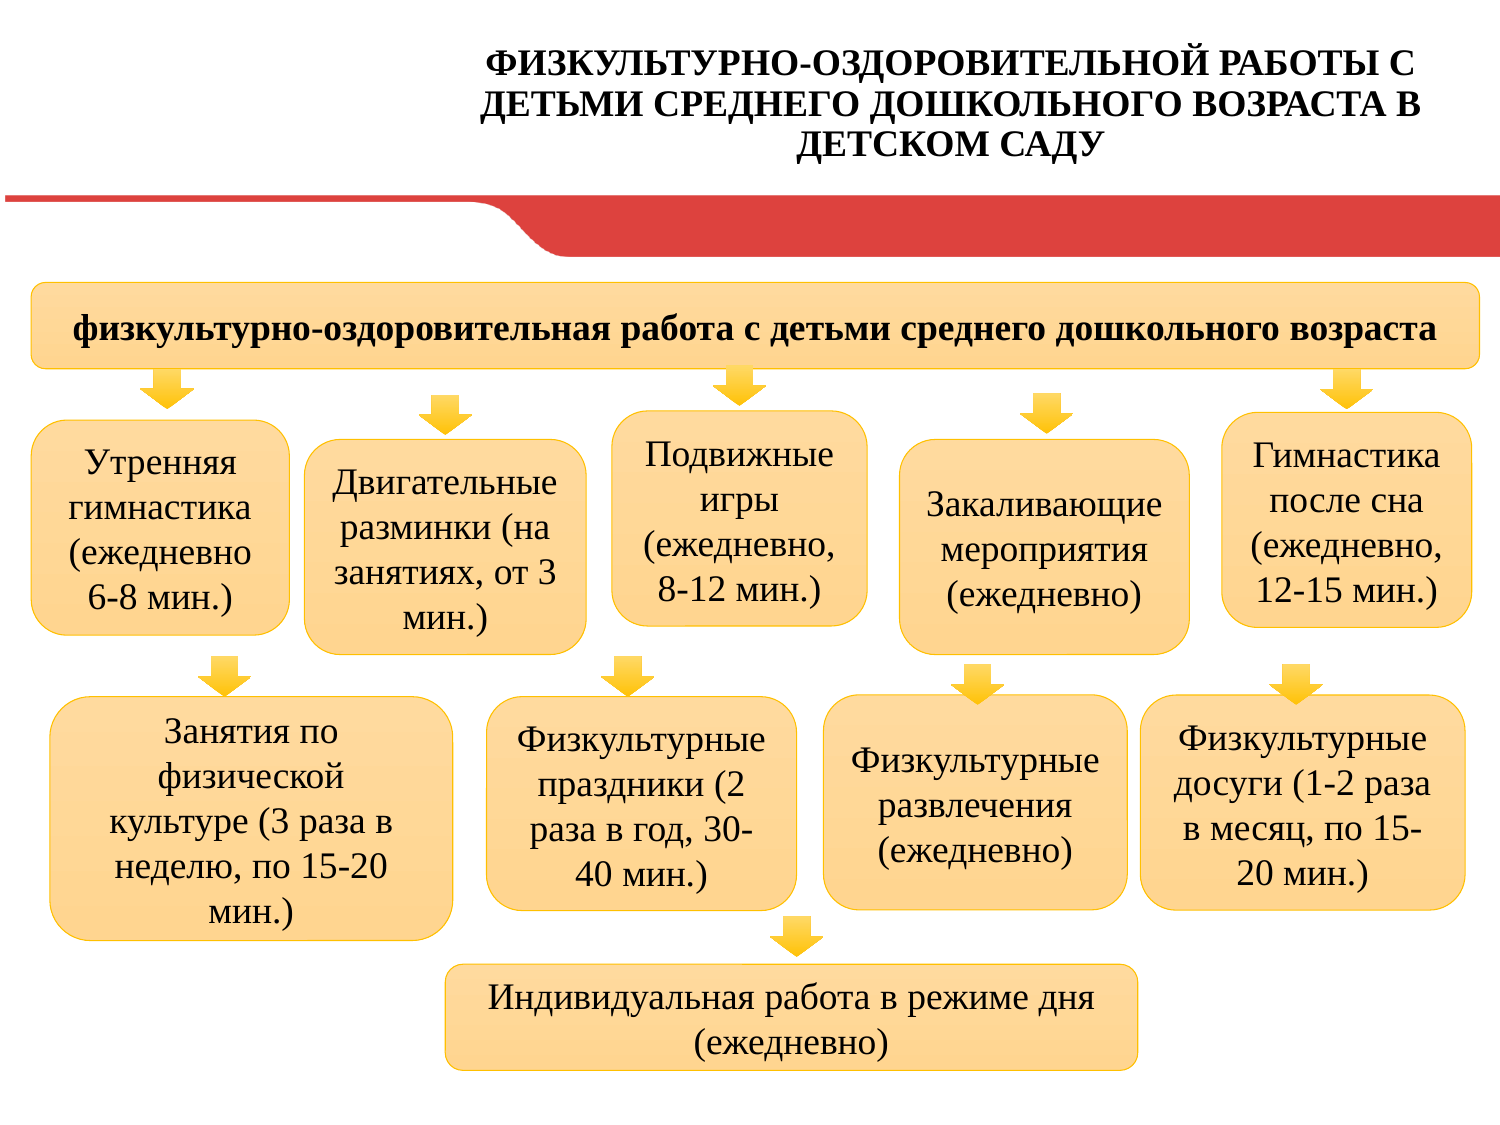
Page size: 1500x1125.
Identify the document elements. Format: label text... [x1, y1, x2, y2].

text_box [770, 916, 824, 957]
text_box Двигательные разминки (на занятиях, от 3 мин.) [303, 438, 587, 656]
text_box Физкультурные развлечения (ежедневно) [822, 694, 1128, 911]
text_box Гимнастика после сна (ежедневно, 12-15 мин.) [1221, 411, 1473, 628]
text_box [418, 394, 472, 436]
text_box Подвижные игры (ежедневно, 8-12 мин.) [611, 410, 868, 627]
text_box Закаливающие мероприятия (ежедневно) [898, 438, 1190, 656]
text_box [1020, 393, 1074, 434]
text_box Индивидуальная работа в режиме дня (ежедневно) [444, 963, 1139, 1071]
text_box [1269, 664, 1323, 705]
title ФИЗКУЛЬТУРНО-ОЗДОРОВИТЕЛЬНОЙ РАБОТЫ С ДЕТЬМИ СРЕДНЕГО ДОШКОЛЬНОГО ВОЗРАСТА В ДЕТСКОМ САДУ [401, 33, 1500, 175]
text_box Физкультурные праздники (2 раза в год, 30-40 мин.) [485, 696, 798, 912]
text_box физкультурно-оздоровительная работа с детьми среднего дошкольного возраста [30, 281, 1481, 370]
text_box [1320, 368, 1374, 410]
text_box [601, 656, 655, 697]
text_box [950, 664, 1005, 705]
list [5, 195, 1500, 257]
text_box [712, 365, 767, 406]
text_box Утренняя гимнастика (ежедневно 6-8 мин.) [30, 419, 290, 636]
text_box [197, 656, 252, 697]
text_box Занятия по физической культуре (3 раза в неделю, по 15-20 мин.) [49, 696, 454, 942]
text_box [140, 368, 194, 410]
text_box Физкультурные досуги (1-2 раза в месяц, по 15-20 мин.) [1139, 694, 1466, 911]
